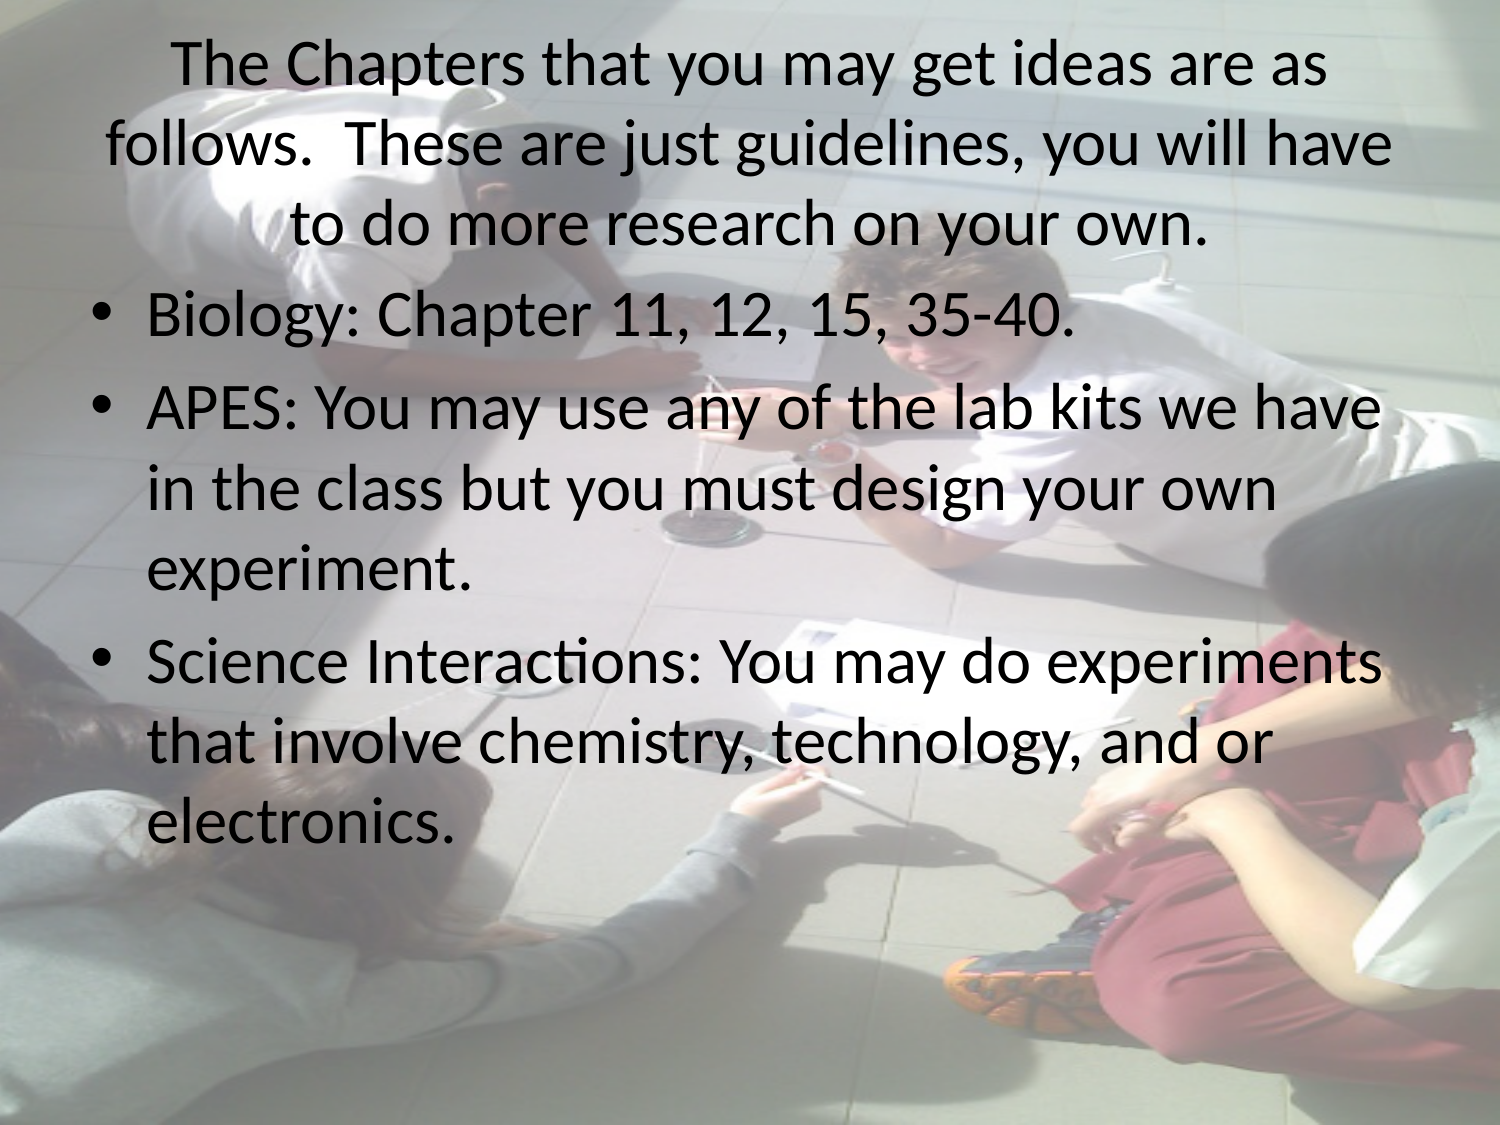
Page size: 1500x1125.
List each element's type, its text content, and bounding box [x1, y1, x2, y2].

title The Chapters that you may get ideas are as follows. These are just guidelines, you will have to do more research on your own. [75, 45, 1425, 233]
list Biology: Chapter 11, 12, 15, 35-40. APES: You may use any of the lab kits we have in the class but you must design your own experiment. Science Interactions: You may do experiments that involve chemistry, technology, and or electronics. [75, 262, 1425, 1005]
